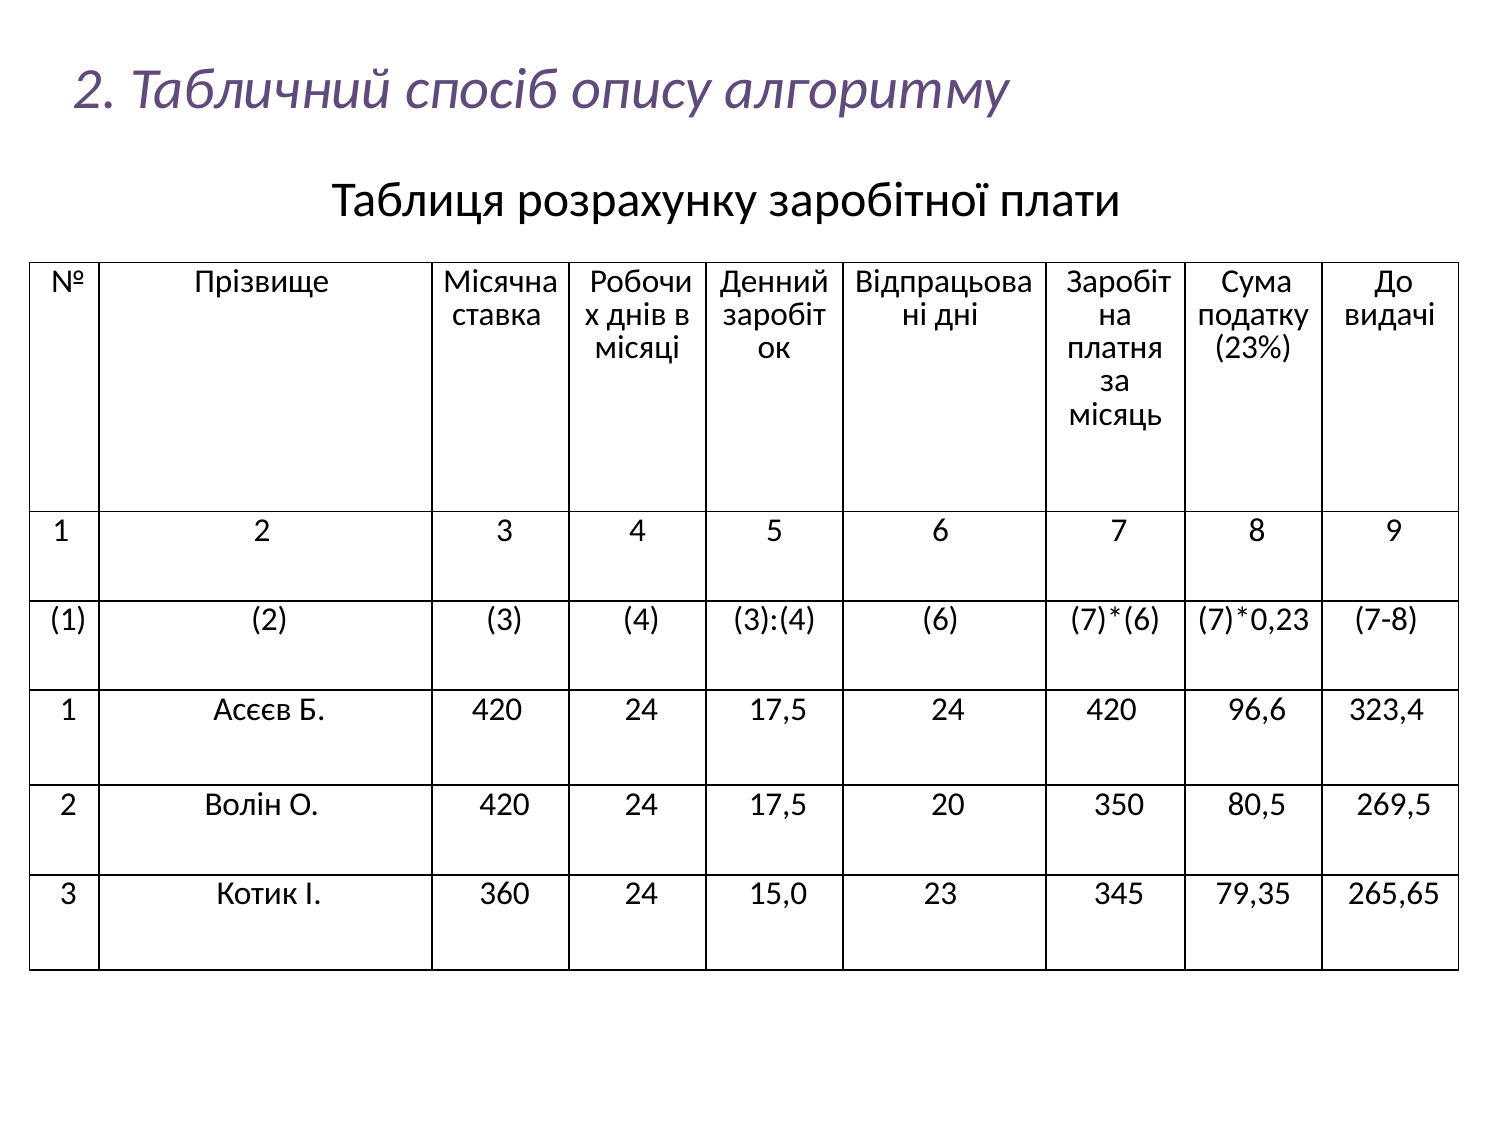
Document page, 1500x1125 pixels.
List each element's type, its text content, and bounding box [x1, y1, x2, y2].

table_cell 2 [100, 512, 431, 600]
table_cell 15,0 [707, 876, 842, 969]
table_cell Асєєв Б. [100, 691, 431, 784]
table_cell 24 [844, 691, 1045, 784]
table_cell (2) [100, 602, 431, 689]
table_cell 17,5 [707, 786, 842, 874]
table_cell 24 [570, 786, 705, 874]
table_cell 96,6 [1186, 691, 1321, 784]
table_cell 79,35 [1186, 876, 1321, 969]
table_cell 5 [707, 512, 842, 600]
table_header Сума податку (23%) [1186, 263, 1321, 511]
table_cell (6) [844, 602, 1045, 689]
table_cell 350 [1047, 786, 1184, 874]
table_cell 1 [30, 691, 98, 784]
table_cell (7)*0,23 [1186, 602, 1321, 689]
table_cell 345 [1047, 876, 1184, 969]
table_cell 3 [433, 512, 568, 600]
table_cell 20 [844, 786, 1045, 874]
table_cell 269,5 [1323, 786, 1458, 874]
table_cell 24 [570, 876, 705, 969]
table_cell (1) [30, 602, 98, 689]
table_header Заробітна платня за місяць [1047, 263, 1184, 511]
table_cell 2 [30, 786, 98, 874]
table_cell 323,4 [1323, 691, 1458, 784]
table_cell 265,65 [1323, 876, 1458, 969]
table_cell 6 [844, 512, 1045, 600]
table_cell Котик І. [100, 876, 431, 969]
text_box 2. Табличний спосіб опису алгоритму [58, 42, 1025, 128]
table_header До видачі [1323, 263, 1458, 511]
table_header № [30, 263, 98, 511]
table_cell 420 [433, 691, 568, 784]
table_header Робочих днів в місяці [570, 263, 705, 511]
table_cell 80,5 [1186, 786, 1321, 874]
table_cell 7 [1047, 512, 1184, 600]
table_cell 3 [30, 876, 98, 969]
text_box Таблиця розрахунку заробітної плати [316, 159, 1137, 234]
table_header Відпрацьовані дні [844, 263, 1045, 511]
table_cell 24 [570, 691, 705, 784]
table_cell 9 [1323, 512, 1458, 600]
table_cell 23 [844, 876, 1045, 969]
table_cell (3) [433, 602, 568, 689]
table_header Прізвище [100, 263, 431, 511]
table_cell Волін О. [100, 786, 431, 874]
table_header Місячна ставка [433, 263, 568, 511]
table_cell 17,5 [707, 691, 842, 784]
table_cell (7)*(6) [1047, 602, 1184, 689]
table_header Денний заробіток [707, 263, 842, 511]
table_cell (7-8) [1323, 602, 1458, 689]
table_cell 4 [570, 512, 705, 600]
table_cell 360 [433, 876, 568, 969]
table_cell (4) [570, 602, 705, 689]
table_cell 8 [1186, 512, 1321, 600]
table_cell 420 [433, 786, 568, 874]
table_cell 420 [1047, 691, 1184, 784]
table_cell 1 [30, 512, 98, 600]
table_cell (3):(4) [707, 602, 842, 689]
